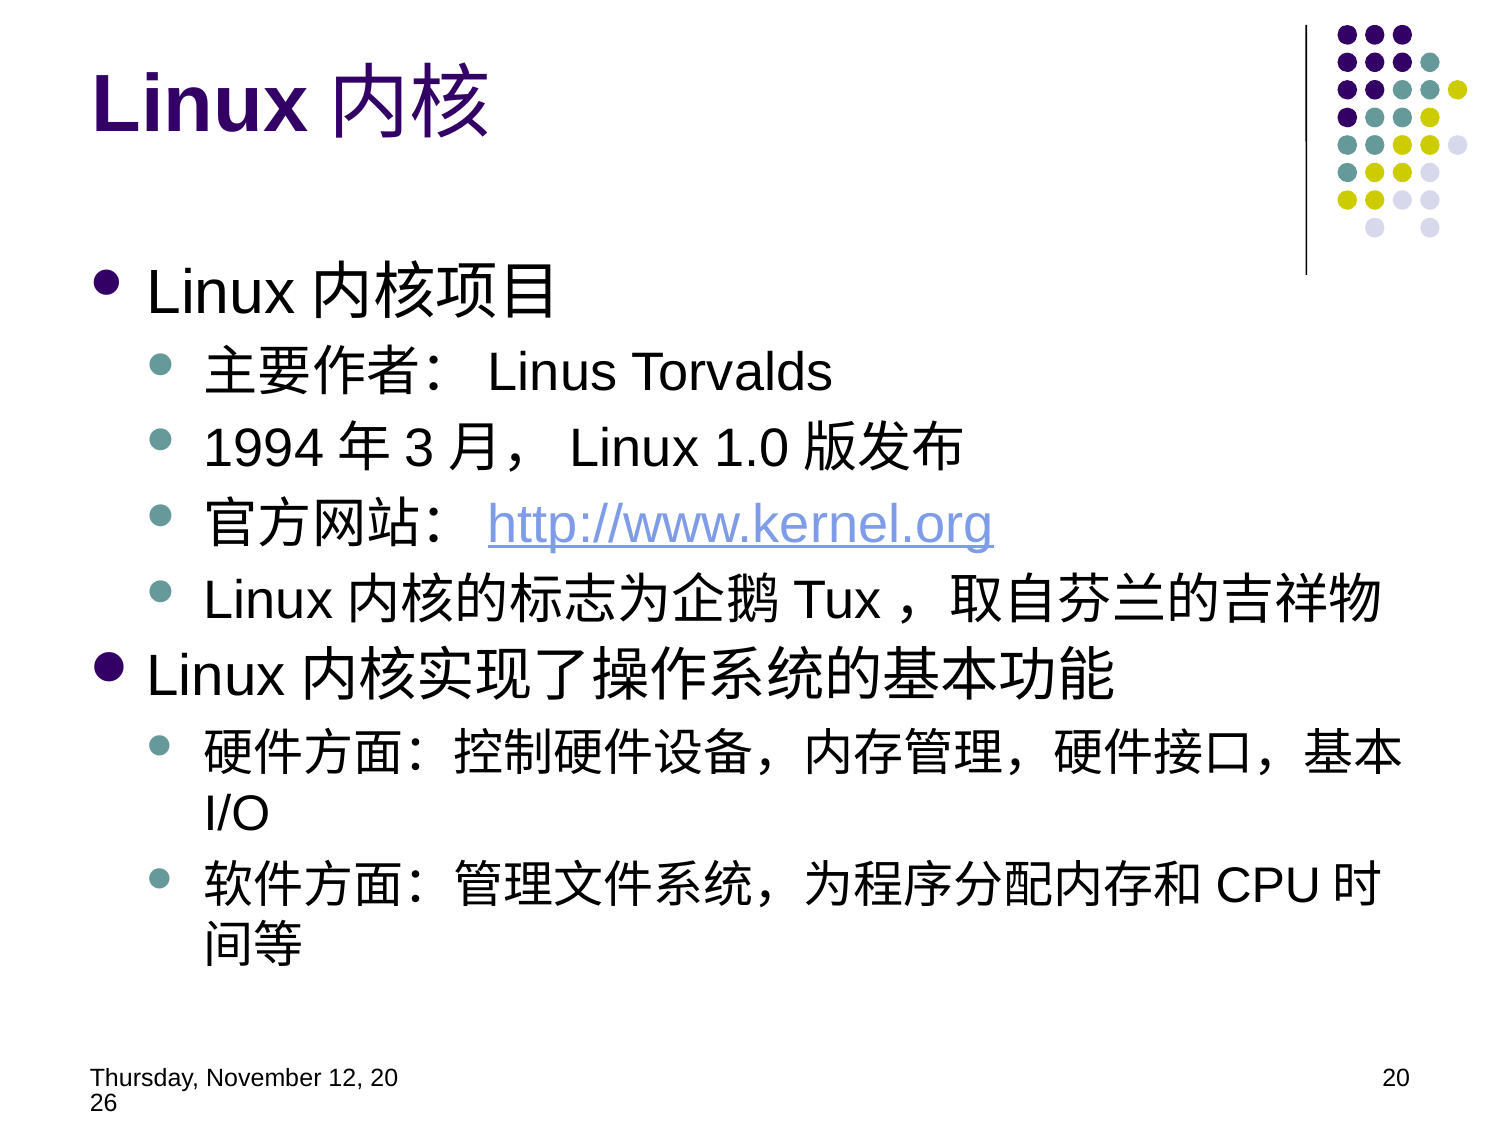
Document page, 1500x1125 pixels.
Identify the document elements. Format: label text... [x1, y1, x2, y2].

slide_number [75, 1024, 425, 1100]
list Linux内核项目 主要作者：Linus Torvalds 1994年3月，Linux 1.0版发布 官方网站：http://www.kernel.org Linux内核的标志为企鹅Tux，取自芬兰的吉祥物 Linux内核实现了操作系统的基本功能 硬件方面：控制硬件设备，内存管理，硬件接口，基本I/O 软件方面：管理文件系统，为程序分配内存和CPU时间等 [74, 243, 1426, 1006]
slide_number 20 [1074, 1024, 1425, 1100]
title Linux内核 [76, 42, 1428, 230]
